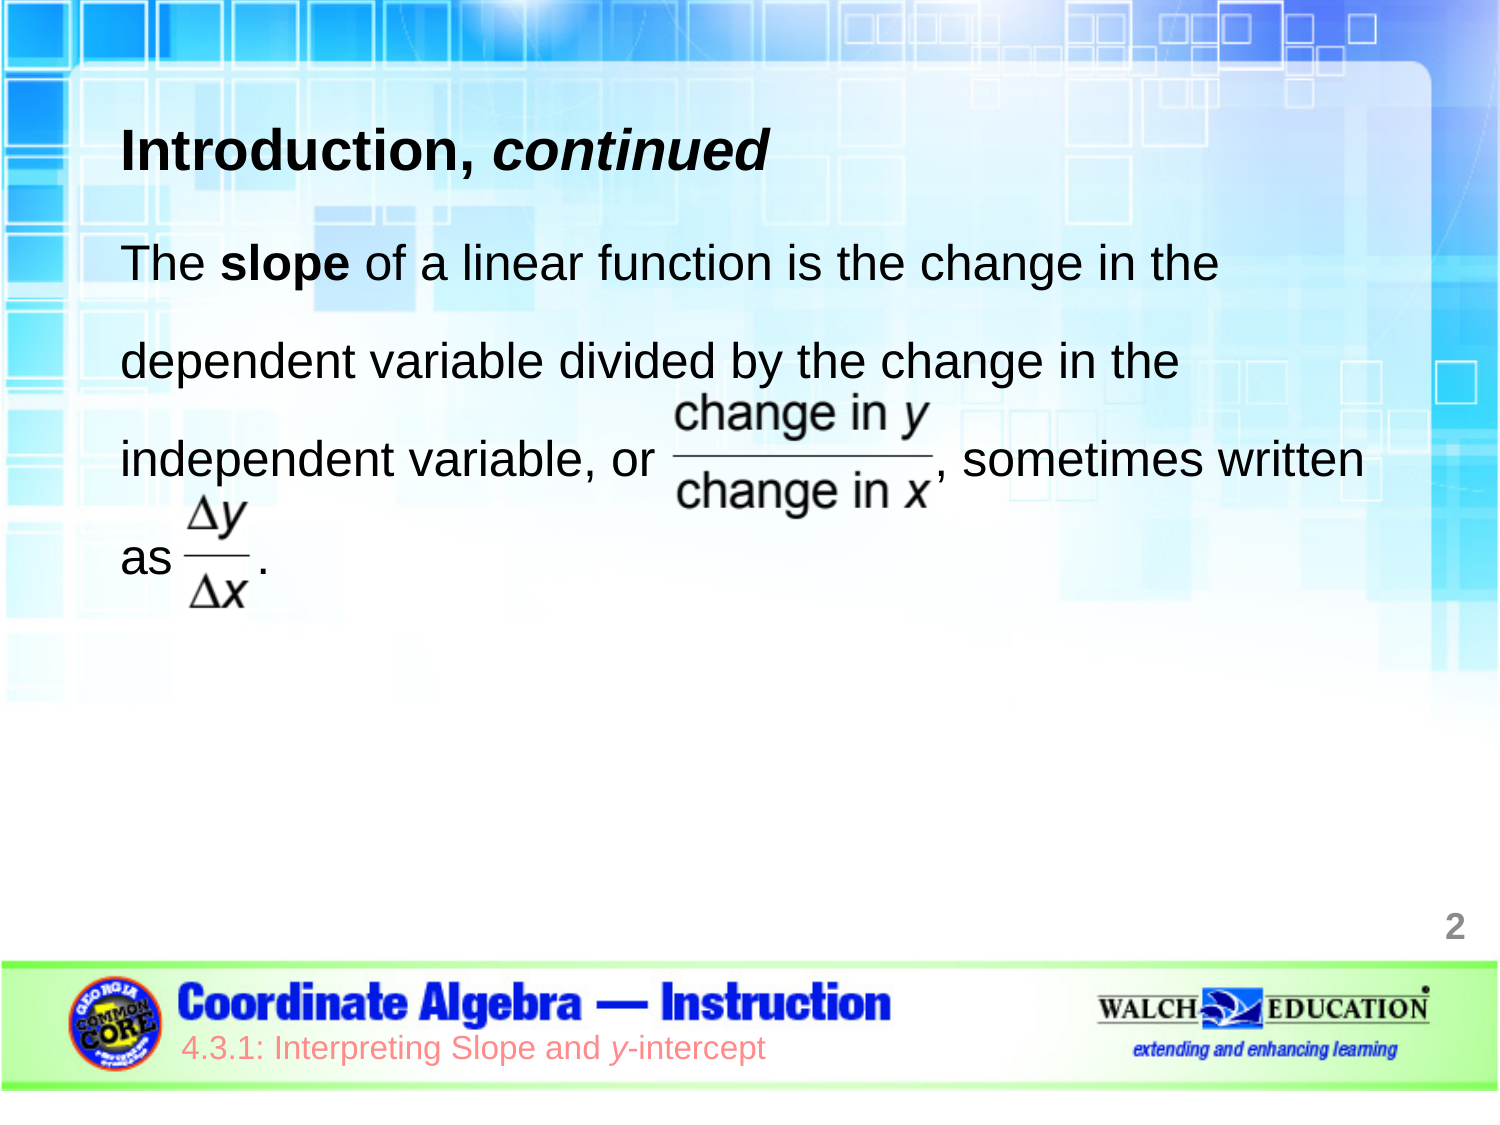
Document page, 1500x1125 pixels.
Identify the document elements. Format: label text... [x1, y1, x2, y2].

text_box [670, 378, 936, 522]
subtitle Introduction, continued The slope of a linear function is the change in the dependent variable divided by the change in the independent variable, or , sometimes written as . [105, 105, 1394, 925]
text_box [180, 477, 253, 610]
picture [1, 0, 1500, 1091]
footer 4.3.1: Interpreting Slope and y-intercept [166, 1024, 1080, 1069]
slide_number 2 [1361, 901, 1481, 949]
